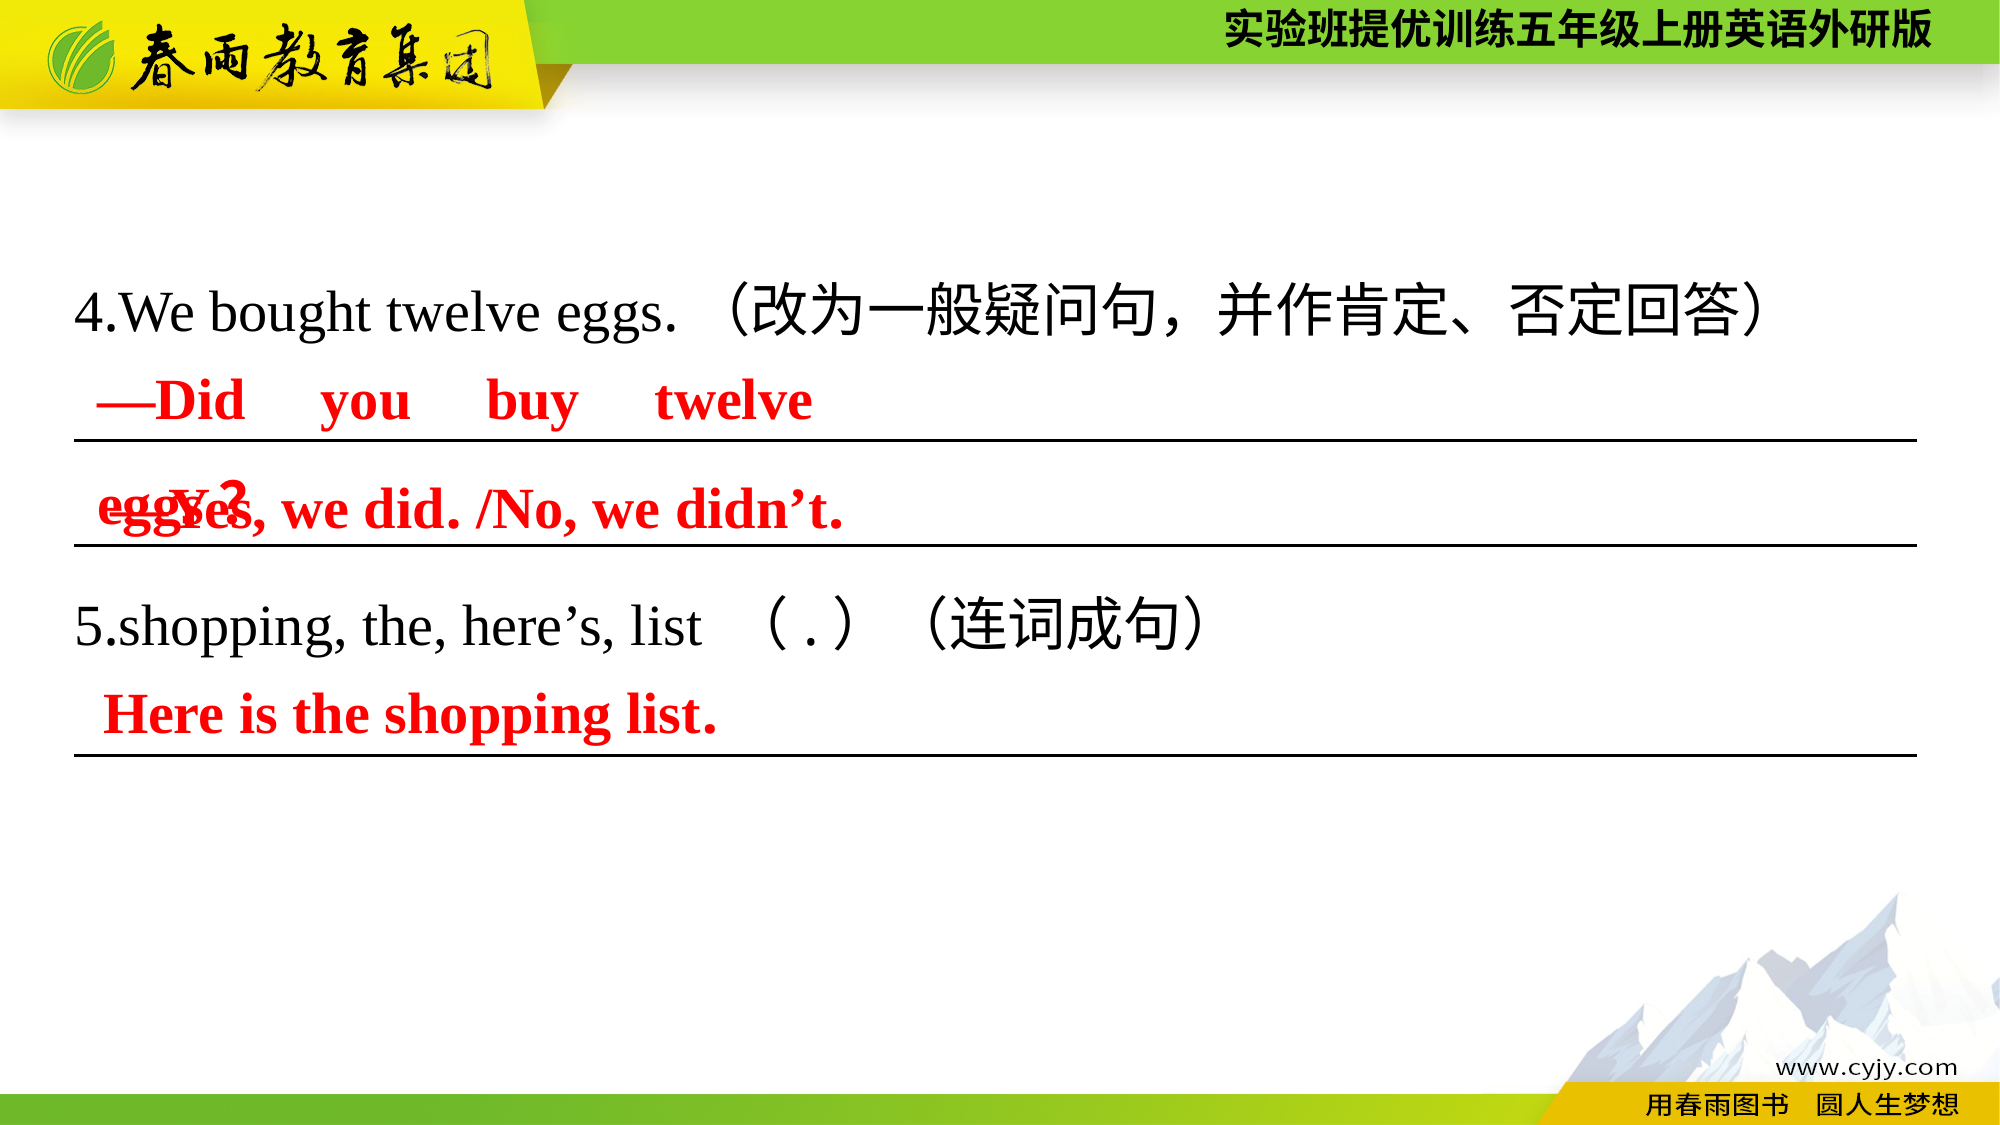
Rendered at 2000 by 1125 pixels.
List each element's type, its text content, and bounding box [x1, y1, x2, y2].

text_box —Did you buy twelve eggs？ [82, 319, 829, 439]
text_box Here is the shopping list. [88, 633, 734, 753]
picture [0, 0, 2000, 1125]
list 4.We bought twelve eggs.（改为一般疑问句，并作肯定、否定回答） ______________________________________________________________________________________________________________________________ 5.shopping, the, here’s, list （.）（连词成句） _______________________________________________________________ [59, 230, 1944, 776]
text_box —Yes, we did. /No, we didn’t. [95, 427, 860, 548]
